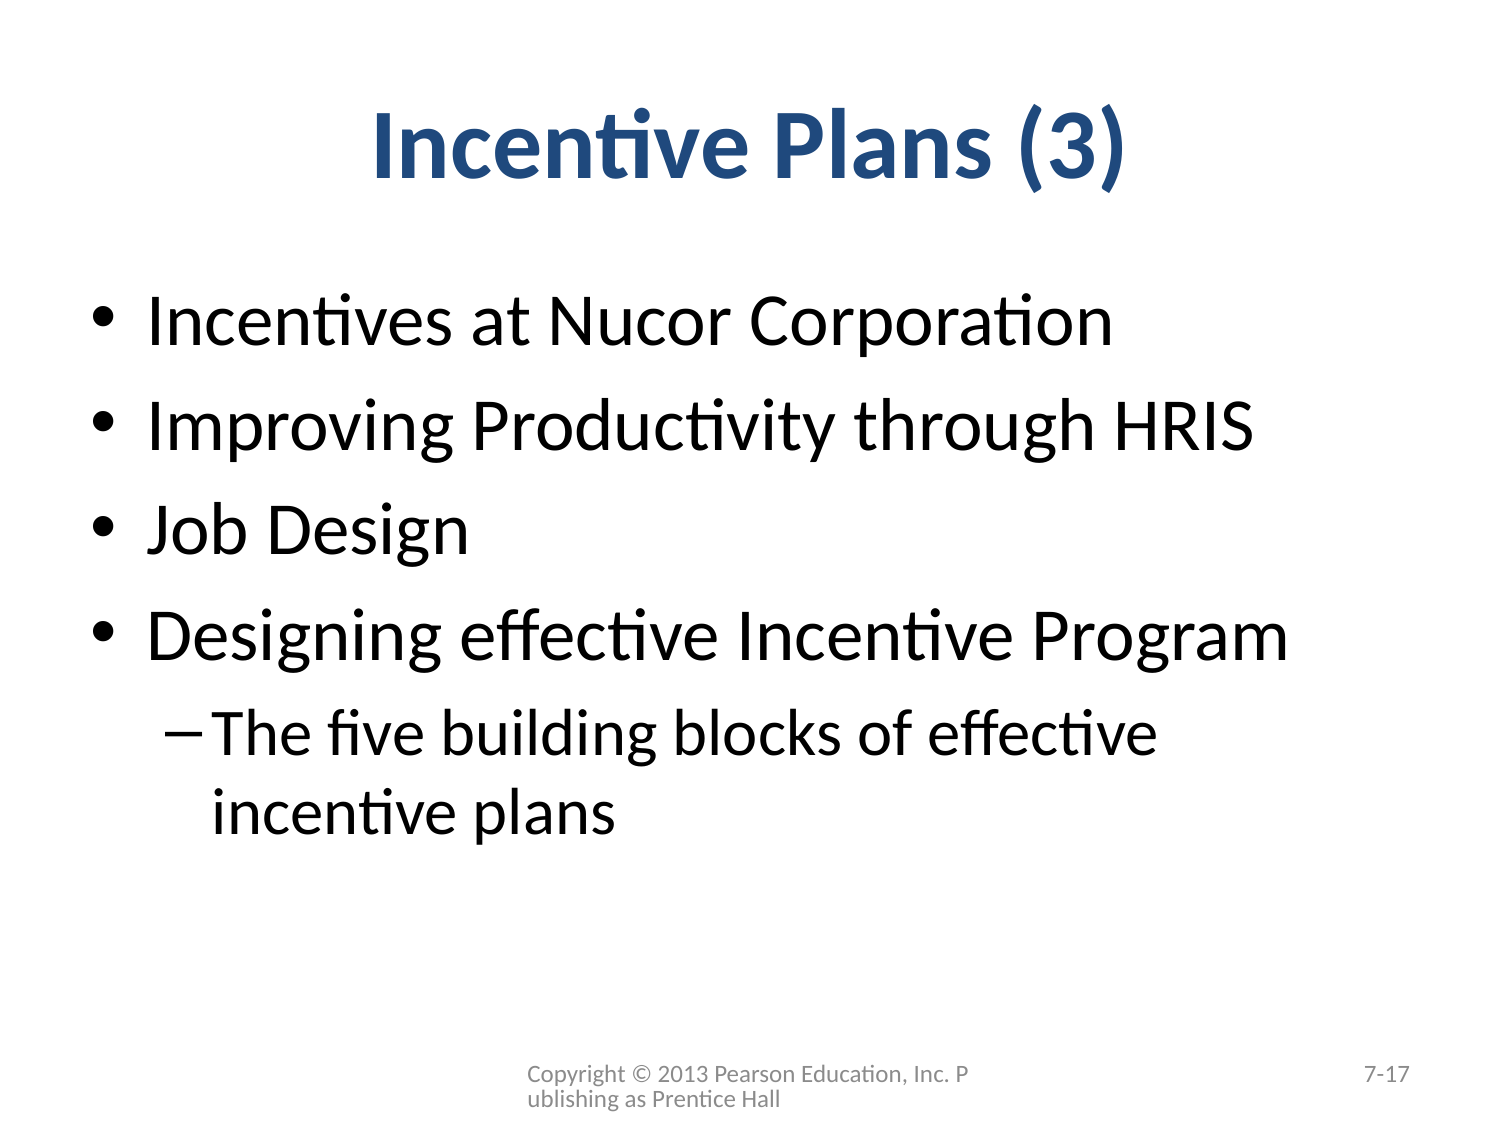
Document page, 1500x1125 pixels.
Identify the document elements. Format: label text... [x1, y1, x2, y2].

footer Copyright © 2013 Pearson Education, Inc. Publishing as Prentice Hall [512, 1042, 988, 1103]
title Incentive Plans (3) [75, 45, 1425, 233]
list Incentives at Nucor Corporation Improving Productivity through HRIS Job Design Designing effective Incentive Program The five building blocks of effective incentive plans [75, 262, 1425, 1005]
slide_number 7-17 [1074, 1042, 1425, 1103]
